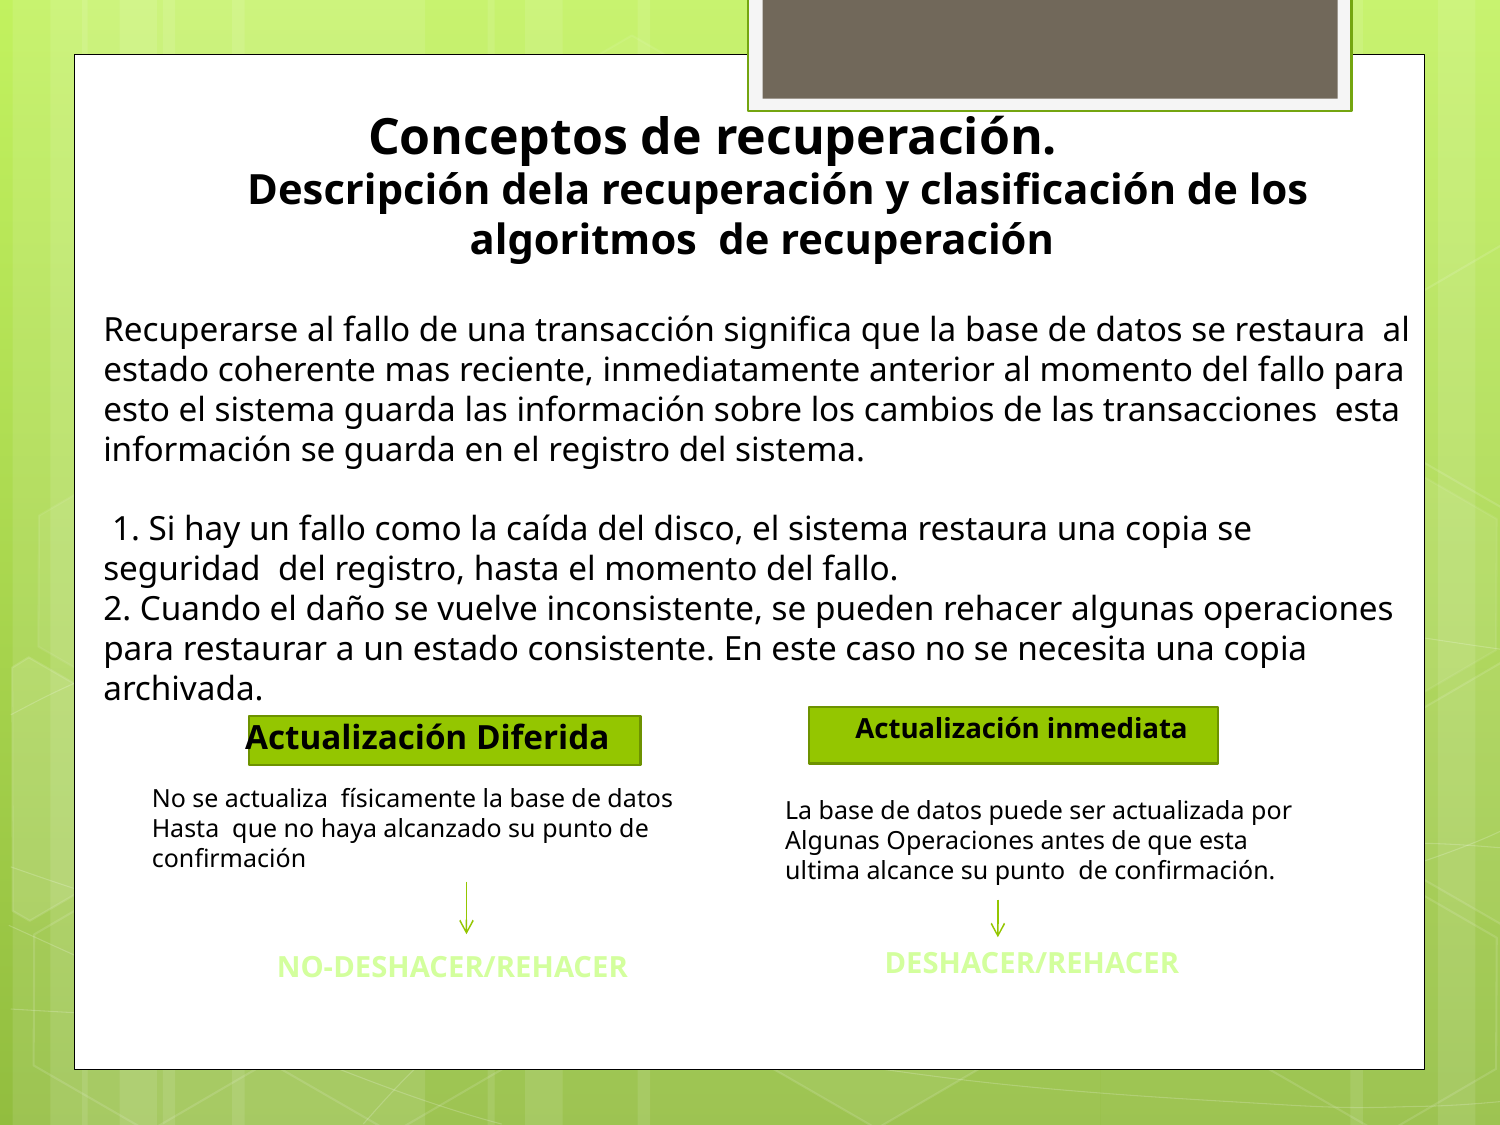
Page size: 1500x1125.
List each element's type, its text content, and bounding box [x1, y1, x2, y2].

text_box NO-DESHACER/REHACER [261, 940, 644, 991]
text_box Descripción dela recuperación y clasificación de los algoritmos de recuperación Recuperarse al fallo de una transacción significa que la base de datos se restaura al estado coherente mas reciente, inmediatamente anterior al momento del fallo para esto el sistema guarda las información sobre los cambios de las transacciones esta información se guarda en el registro del sistema. 1. Si hay un fallo como la caída del disco, el sistema restaura una copia se seguridad del registro, hasta el momento del fallo. 2. Cuando el daño se vuelve inconsistente, se pueden rehacer algunas operaciones para restaurar a un estado consistente. En este caso no se necesita una copia archivada. [88, 155, 1436, 715]
text_box Conceptos de recuperación. [353, 96, 1073, 155]
text_box Actualización inmediata [820, 692, 1223, 764]
title Actualización Diferida [230, 692, 644, 764]
text_box No se actualiza físicamente la base de datos Hasta que no haya alcanzado su punto de confirmación [137, 775, 696, 881]
text_box DESHACER/REHACER [869, 937, 1195, 988]
text_box La base de datos puede ser actualizada por Algunas Operaciones antes de que esta ultima alcance su punto de confirmación. [770, 787, 1315, 892]
text_box [808, 715, 1219, 765]
